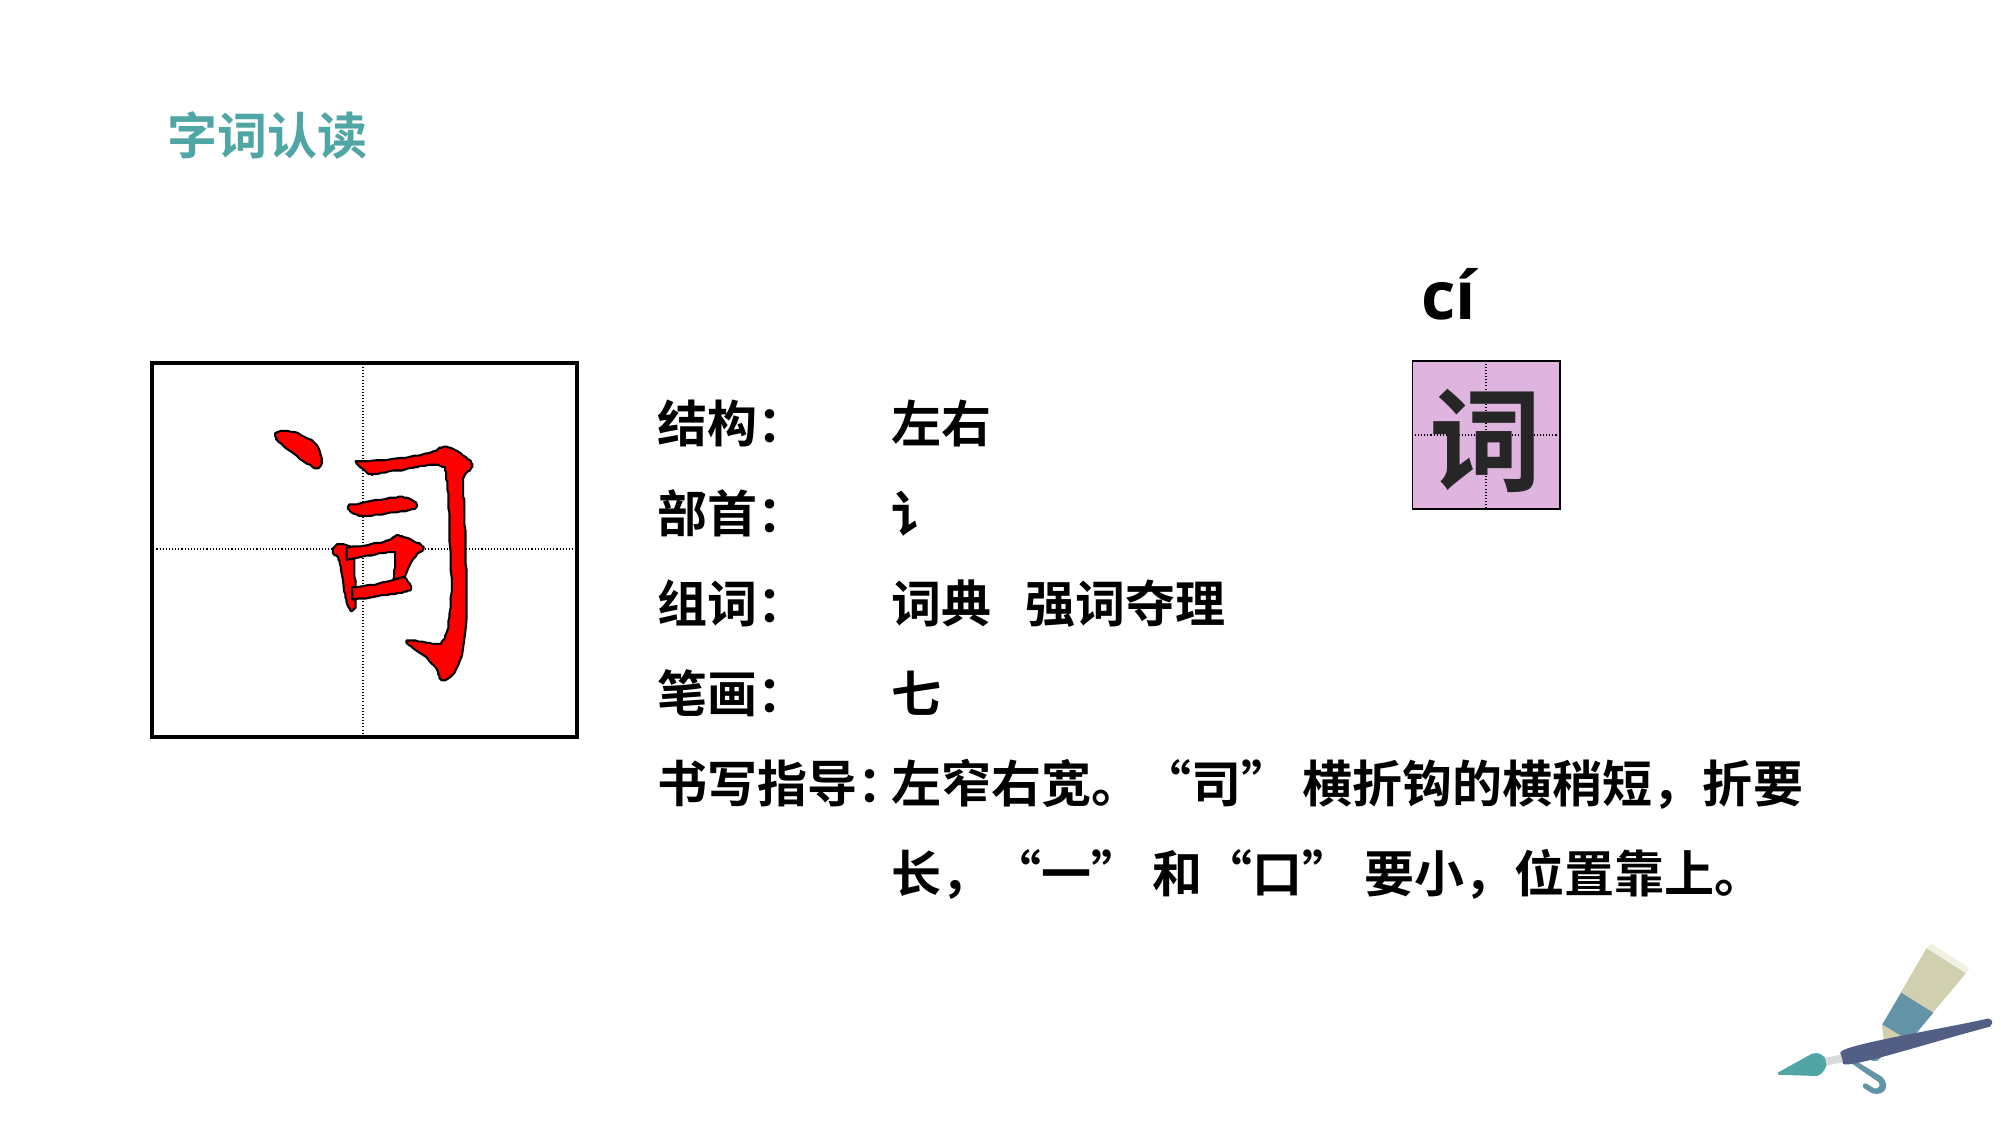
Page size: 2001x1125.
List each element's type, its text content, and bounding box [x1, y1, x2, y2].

table_cell [154, 549, 363, 735]
text_box [275, 430, 322, 469]
table_header [363, 365, 575, 549]
text_box [355, 446, 473, 681]
text_box 左右 讠 词典 强词夺理 七 左窄右宽。“司” 横折钩的横稍短，折要长，“一” 和“口” 要小，位置靠上。 [876, 354, 1855, 910]
table_header [154, 365, 363, 549]
text_box [332, 544, 356, 611]
text_box 词 [1414, 362, 1557, 513]
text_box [1811, 945, 1974, 1125]
text_box [352, 576, 412, 600]
text_box cí [1389, 245, 1692, 341]
table_cell [363, 549, 575, 735]
text_box [346, 535, 424, 579]
text_box 结构： 部首： 组词： 笔画： 书写指导： [642, 354, 876, 820]
text_box 字词认读 [152, 97, 383, 172]
text_box [347, 496, 417, 516]
